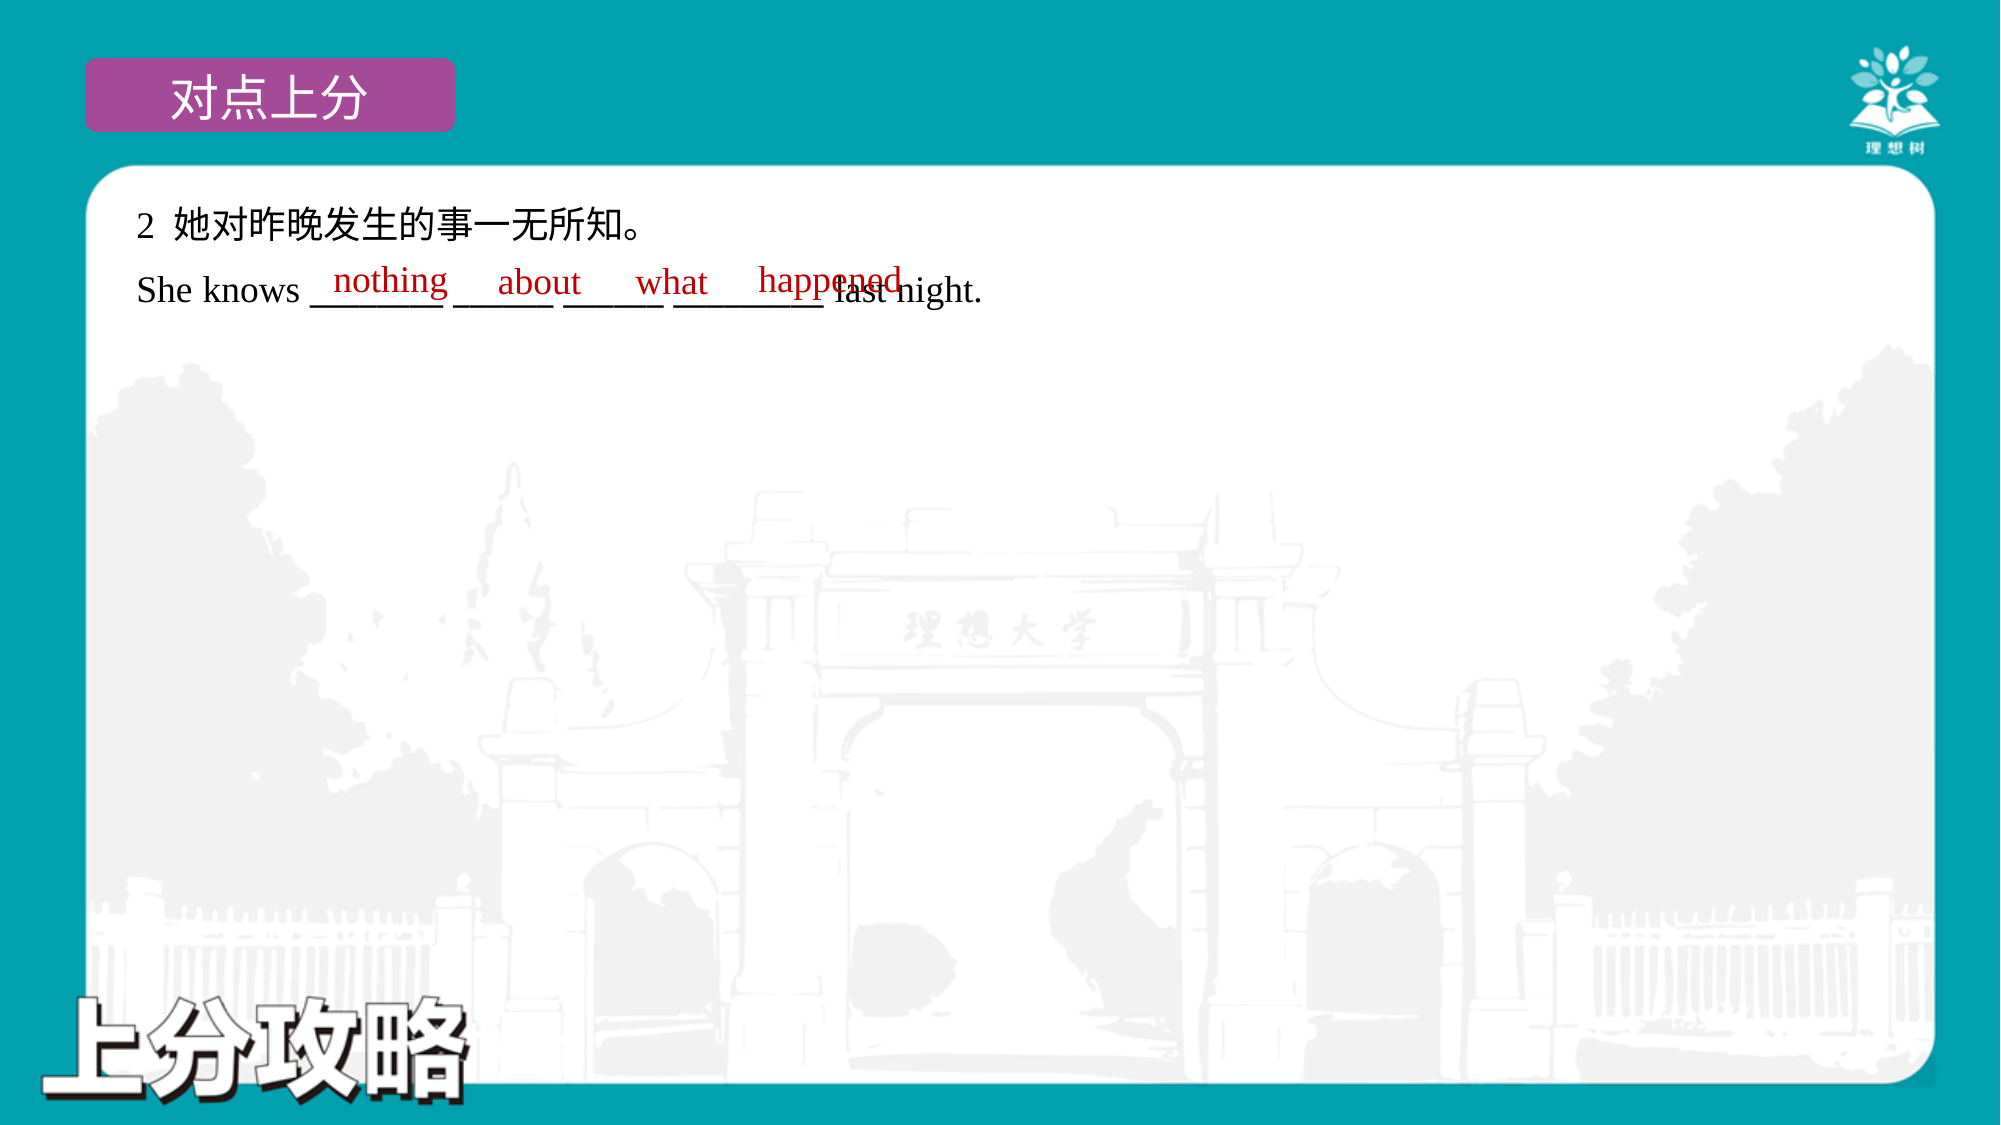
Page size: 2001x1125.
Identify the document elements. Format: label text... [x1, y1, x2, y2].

picture [0, 0, 2000, 1125]
text_box nothing [319, 235, 462, 294]
text_box what [621, 237, 722, 296]
text_box about [484, 237, 595, 296]
text_box happened [744, 235, 916, 294]
text_box 2 她对昨晚发生的事一无所知。 She knows ________ ______ ______ _________ last night. [136, 177, 1865, 304]
